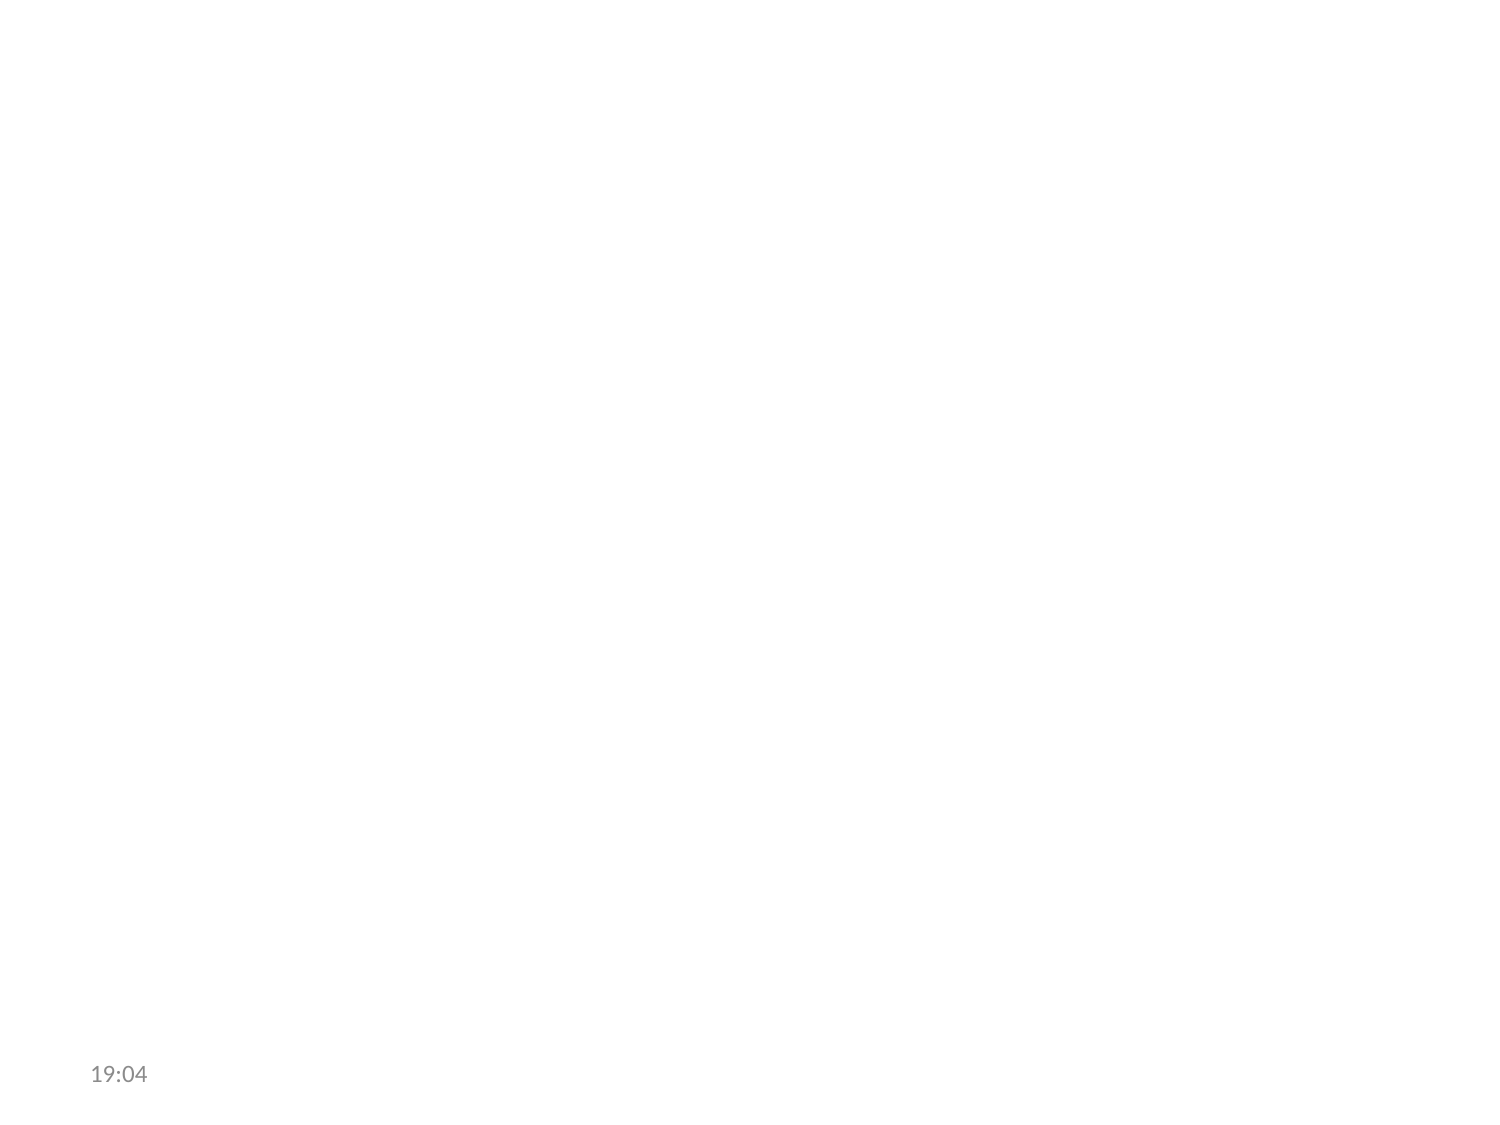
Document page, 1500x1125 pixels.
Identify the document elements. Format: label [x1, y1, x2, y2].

slide_number [75, 1042, 425, 1103]
